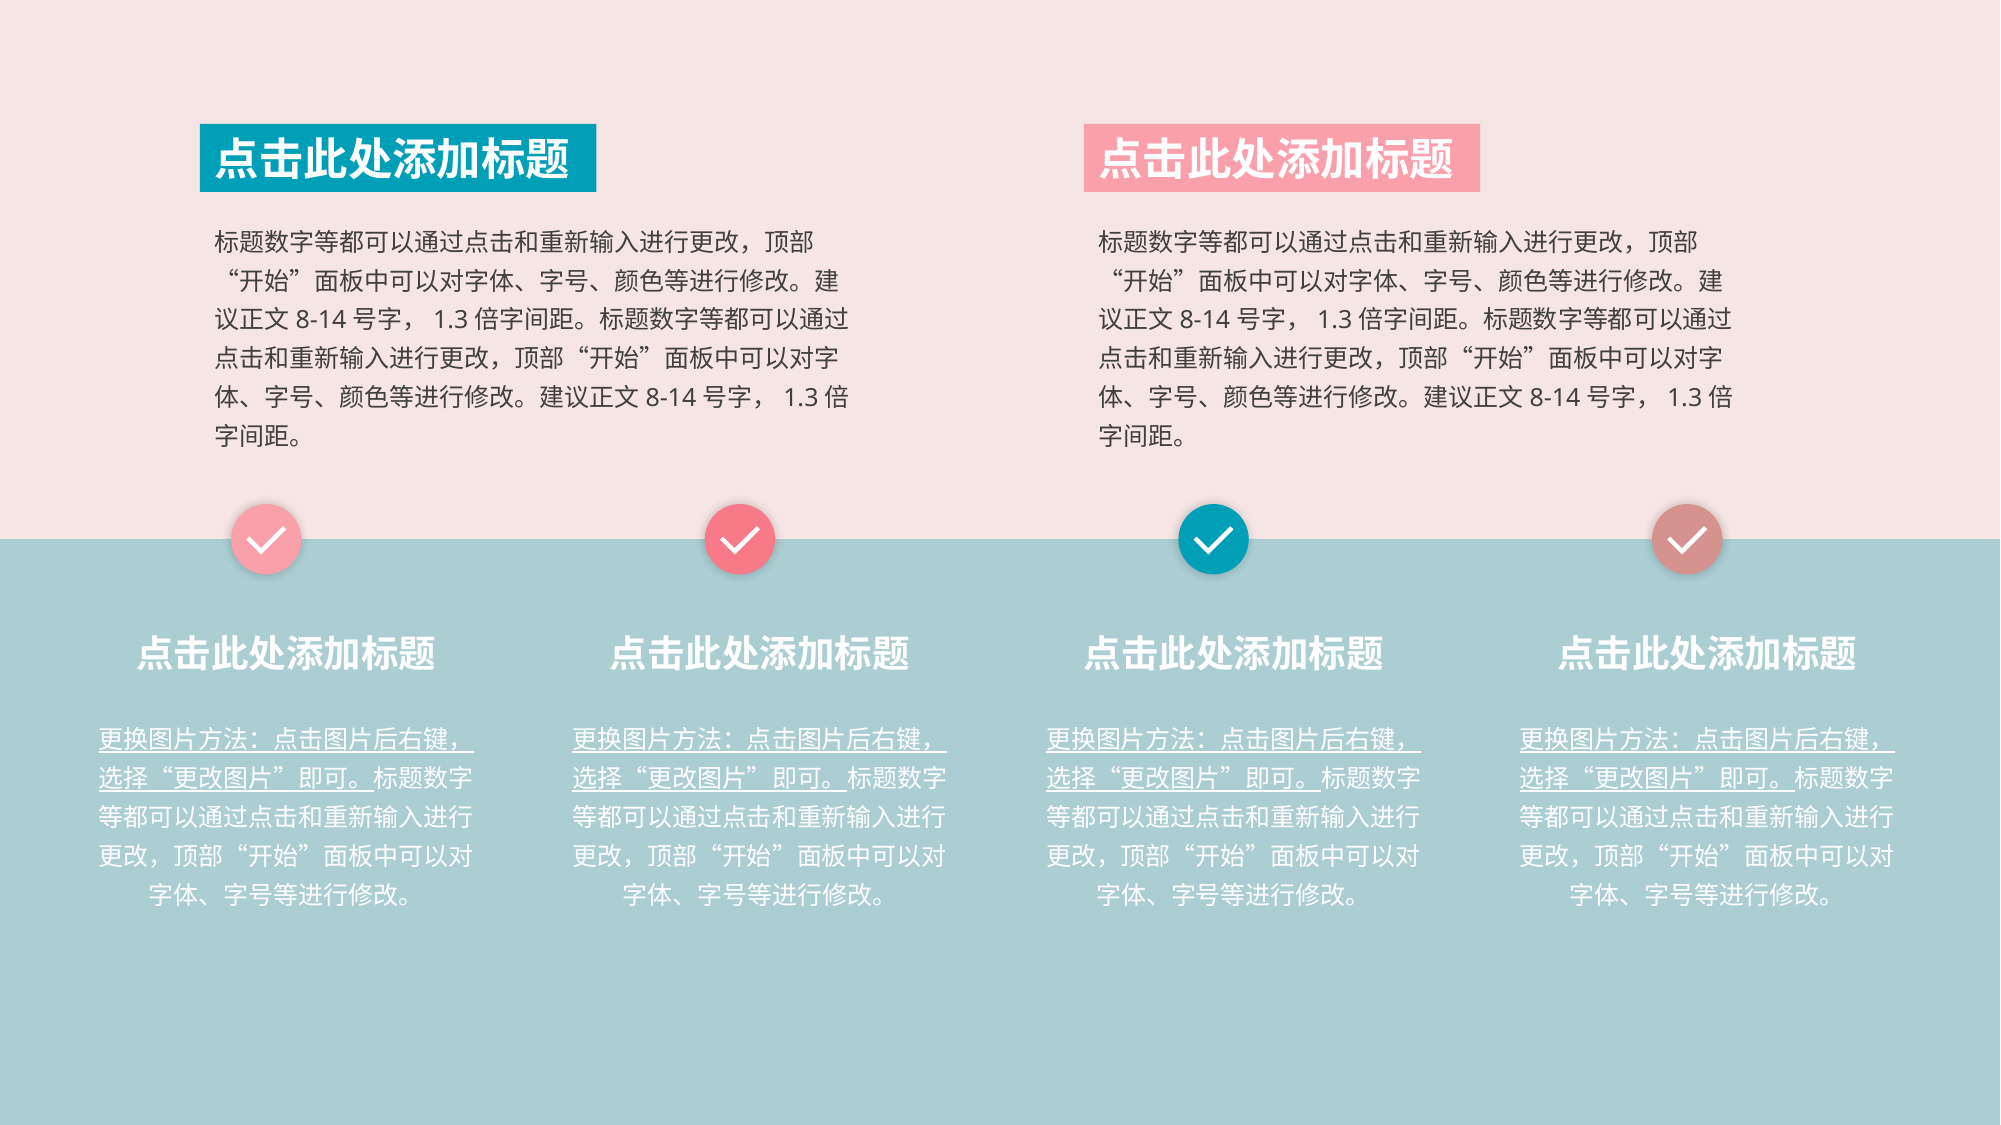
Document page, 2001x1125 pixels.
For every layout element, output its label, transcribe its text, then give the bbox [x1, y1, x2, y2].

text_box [1178, 504, 1249, 575]
text_box 点击此处添加标题 [1023, 609, 1444, 683]
text_box [0, 538, 2000, 1125]
text_box 更换图片方法：点击图片后右键，选择“更改图片”即可。标题数字等都可以通过点击和重新输入进行更改，顶部“开始”面板中可以对字体、字号等进行修改。 [1497, 707, 1917, 917]
text_box 更换图片方法：点击图片后右键，选择“更改图片”即可。标题数字等都可以通过点击和重新输入进行更改，顶部“开始”面板中可以对字体、字号等进行修改。 [1023, 707, 1444, 917]
text_box 点击此处添加标题 [1497, 609, 1917, 683]
text_box 更换图片方法：点击图片后右键，选择“更改图片”即可。标题数字等都可以通过点击和重新输入进行更改，顶部“开始”面板中可以对字体、字号等进行修改。 [550, 707, 970, 917]
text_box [704, 504, 776, 575]
text_box 更换图片方法：点击图片后右键，选择“更改图片”即可。标题数字等都可以通过点击和重新输入进行更改，顶部“开始”面板中可以对字体、字号等进行修改。 [76, 707, 496, 917]
text_box 标题数字等都可以通过点击和重新输入进行更改，顶部“开始”面板中可以对字体、字号、颜色等进行修改。建议正文8-14号字，1.3倍字间距。标题数字等都可以通过点击和重新输入进行更改，顶部“开始”面板中可以对字体、字号、颜色等进行修改。建议正文8-14号字，1.3倍字间距。 [199, 209, 875, 459]
text_box 点击此处添加标题 [199, 123, 597, 192]
text_box 标题数字等都可以通过点击和重新输入进行更改，顶部“开始”面板中可以对字体、字号、颜色等进行修改。建议正文8-14号字，1.3倍字间距。标题数字等都可以通过点击和重新输入进行更改，顶部“开始”面板中可以对字体、字号、颜色等进行修改。建议正文8-14号字，1.3倍字间距。 [1083, 209, 1759, 459]
text_box 点击此处添加标题 [550, 609, 970, 683]
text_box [1652, 504, 1723, 575]
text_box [230, 504, 302, 575]
text_box 点击此处添加标题 [1083, 123, 1481, 192]
text_box 点击此处添加标题 [76, 609, 496, 683]
